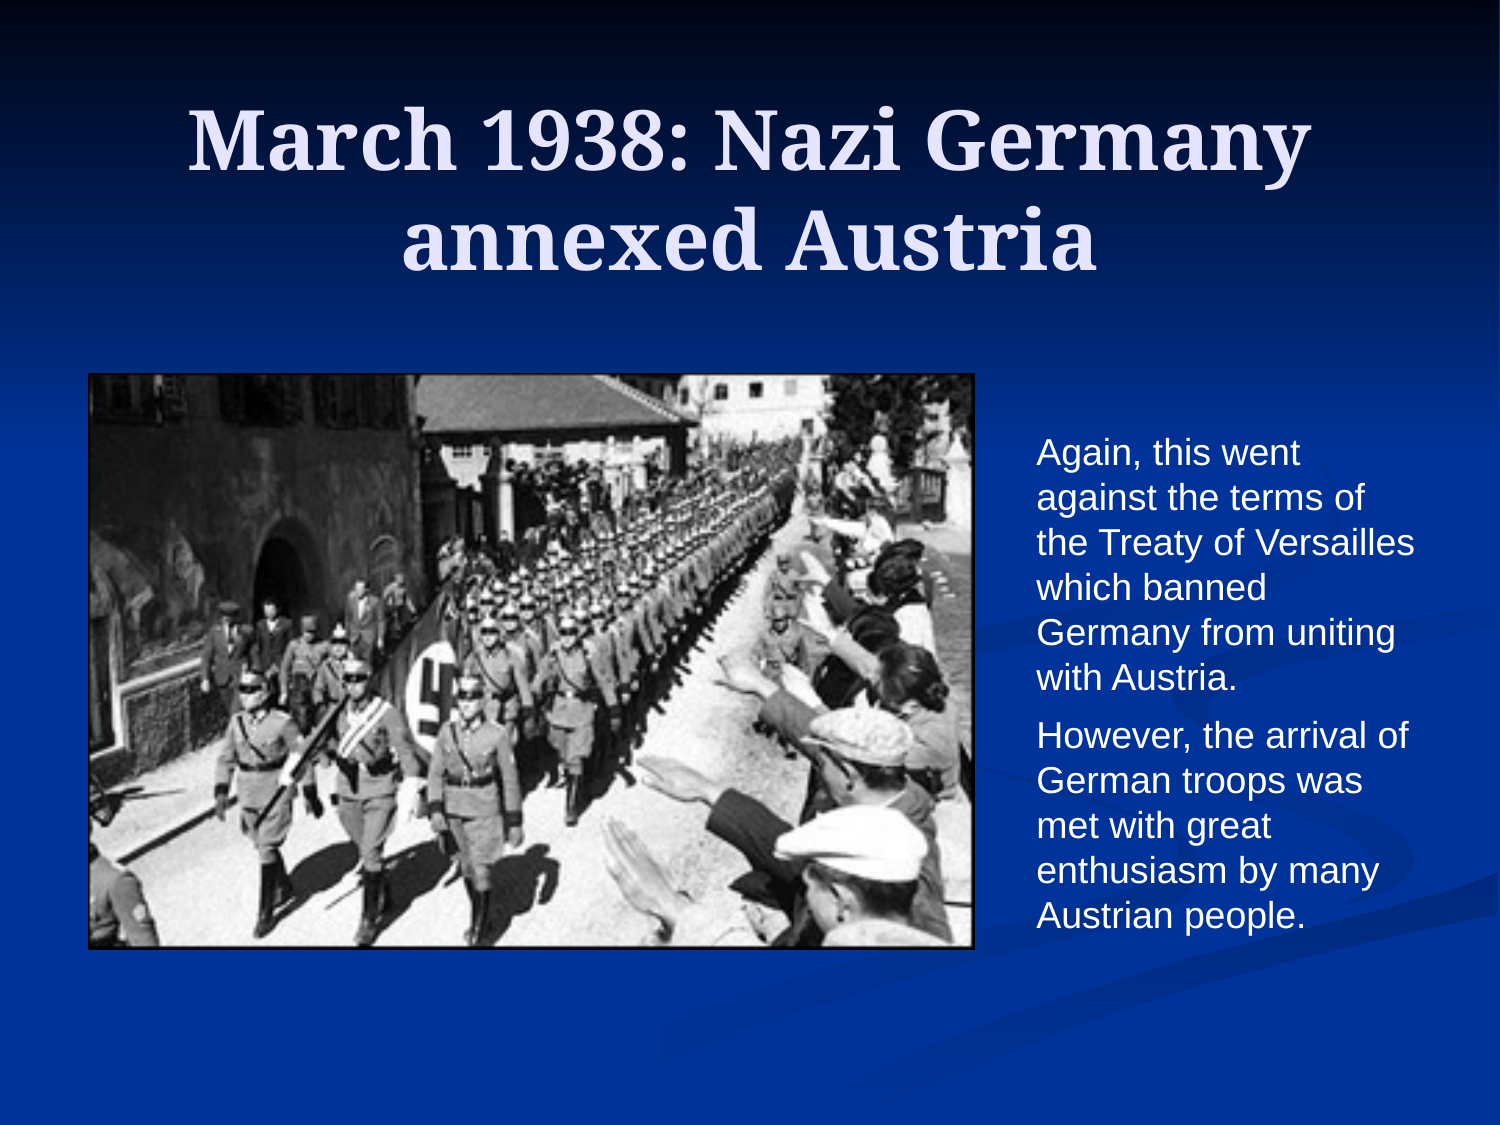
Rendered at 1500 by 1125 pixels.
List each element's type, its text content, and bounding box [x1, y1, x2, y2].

text_box Again, this went against the terms of the Treaty of Versailles which banned Germany from uniting with Austria. However, the arrival of German troops was met with great enthusiasm by many Austrian people. [1021, 420, 1436, 1001]
picture [88, 373, 975, 950]
title March 1938: Nazi Germany annexed Austria [111, 66, 1388, 308]
